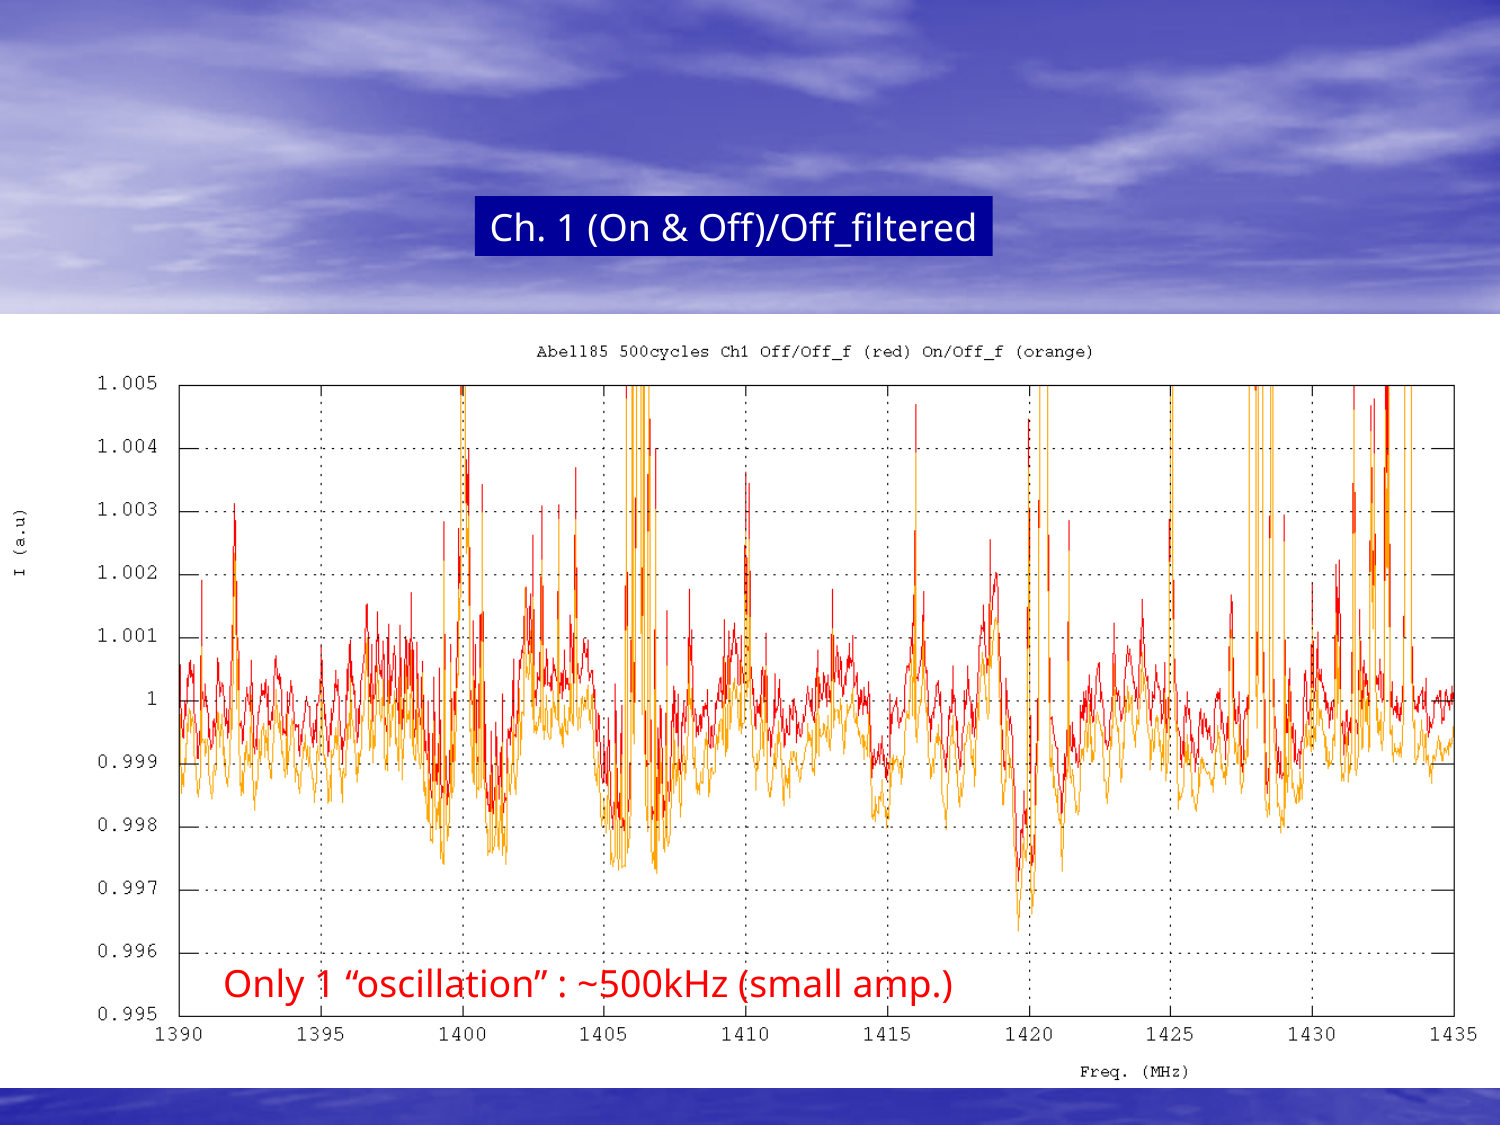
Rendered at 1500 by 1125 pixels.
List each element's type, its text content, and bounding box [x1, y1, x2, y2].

text_box Ch. 1 (On & Off)/Off_filtered [474, 196, 993, 256]
picture [0, 314, 1500, 1088]
